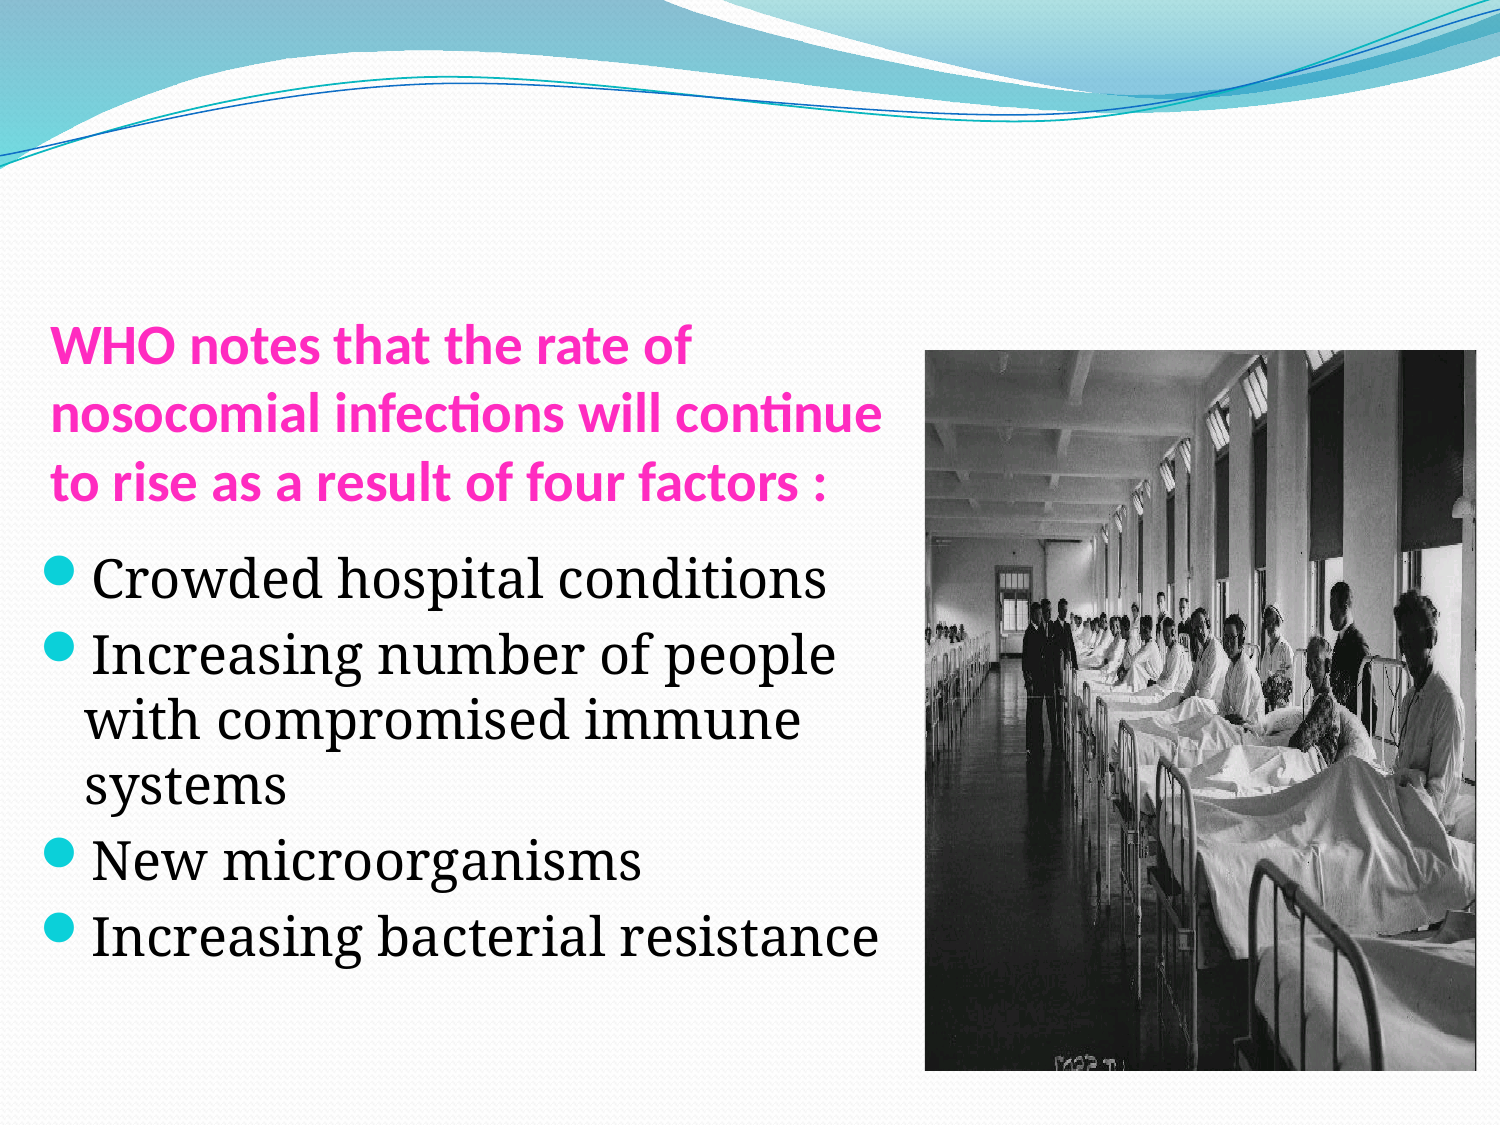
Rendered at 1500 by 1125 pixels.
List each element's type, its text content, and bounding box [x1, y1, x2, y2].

list Crowded hospital conditions Increasing number of people with compromised immune systems New microorganisms Increasing bacterial resistance [24, 537, 900, 1038]
picture [924, 349, 1477, 1071]
title WHO notes that the rate of nosocomial infections will continue to rise as a result of four factors : [50, 237, 900, 513]
